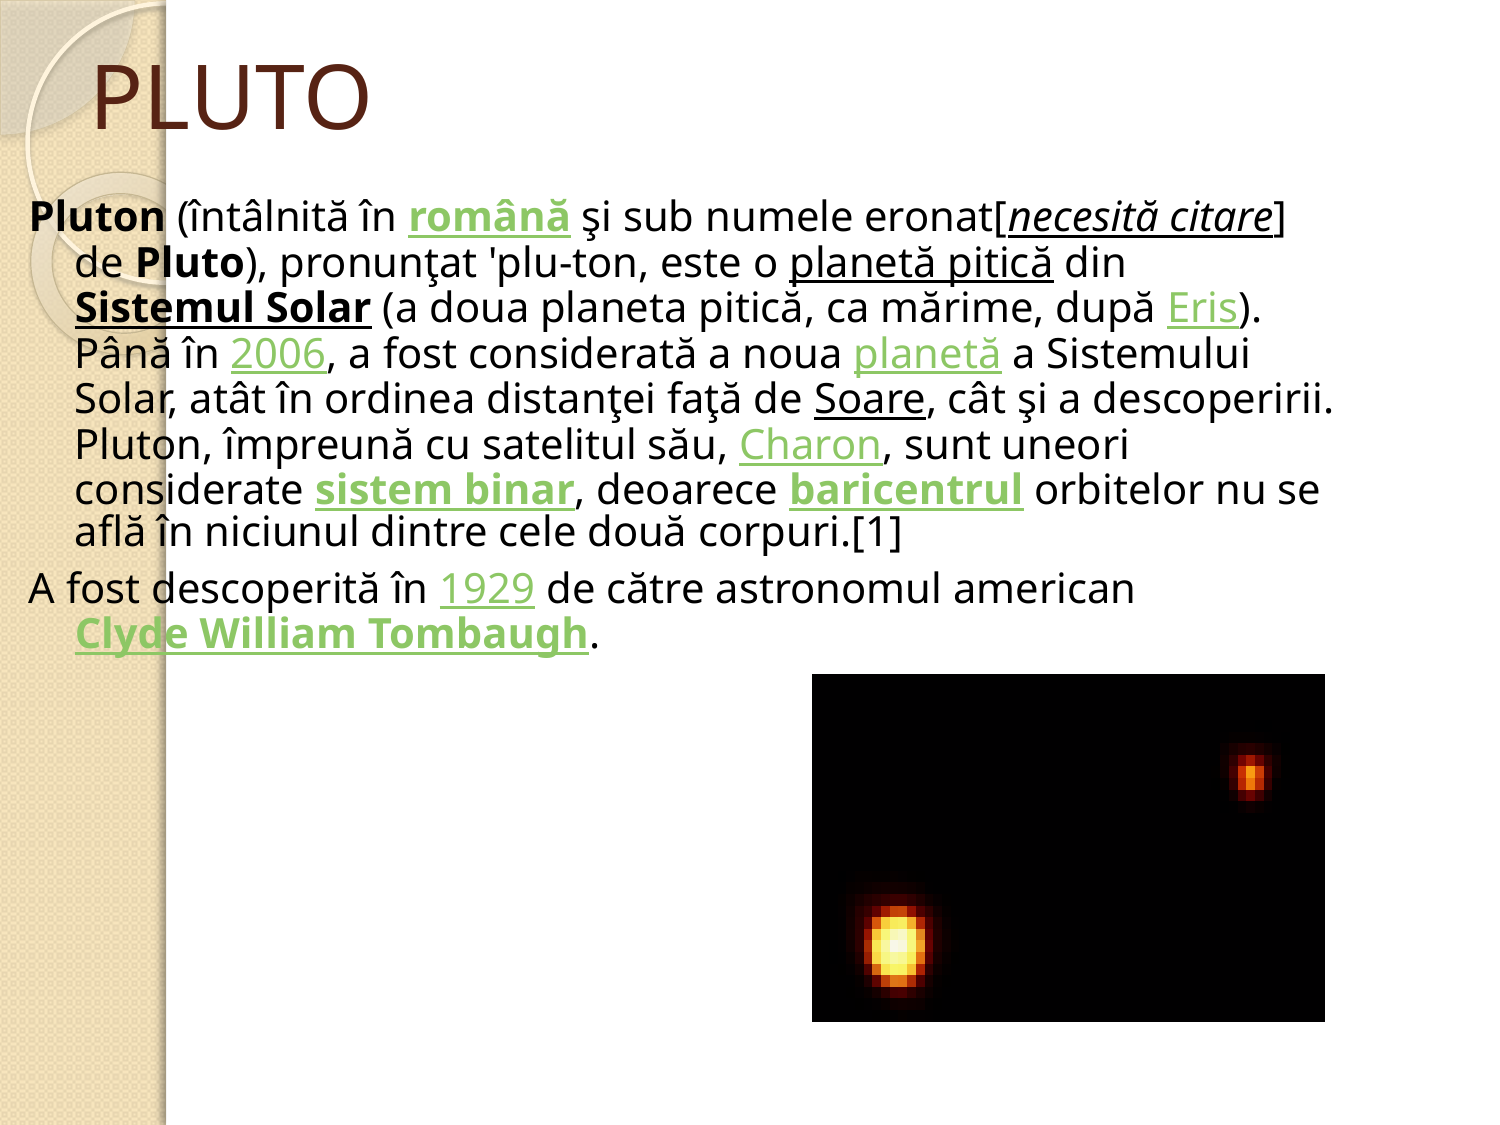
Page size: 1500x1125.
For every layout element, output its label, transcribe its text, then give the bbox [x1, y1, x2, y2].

list Pluton (întâlnită în română şi sub numele eronat[necesită citare] de Pluto), pronunţat 'plu-ton, este o planetă pitică din Sistemul Solar (a doua planeta pitică, ca mărime, după Eris). Până în 2006, a fost considerată a noua planetă a Sistemului Solar, atât în ordinea distanţei faţă de Soare, cât şi a descoperirii. Pluton, împreună cu satelitul său, Charon, sunt uneori considerate sistem binar, deoarece baricentrul orbitelor nu se află în niciunul dintre cele două corpuri.[1] A fost descoperită în 1929 de către astronomul american Clyde William Tombaugh. [0, 187, 1351, 931]
title PLUTO [75, 0, 1425, 188]
picture [812, 674, 1326, 1022]
